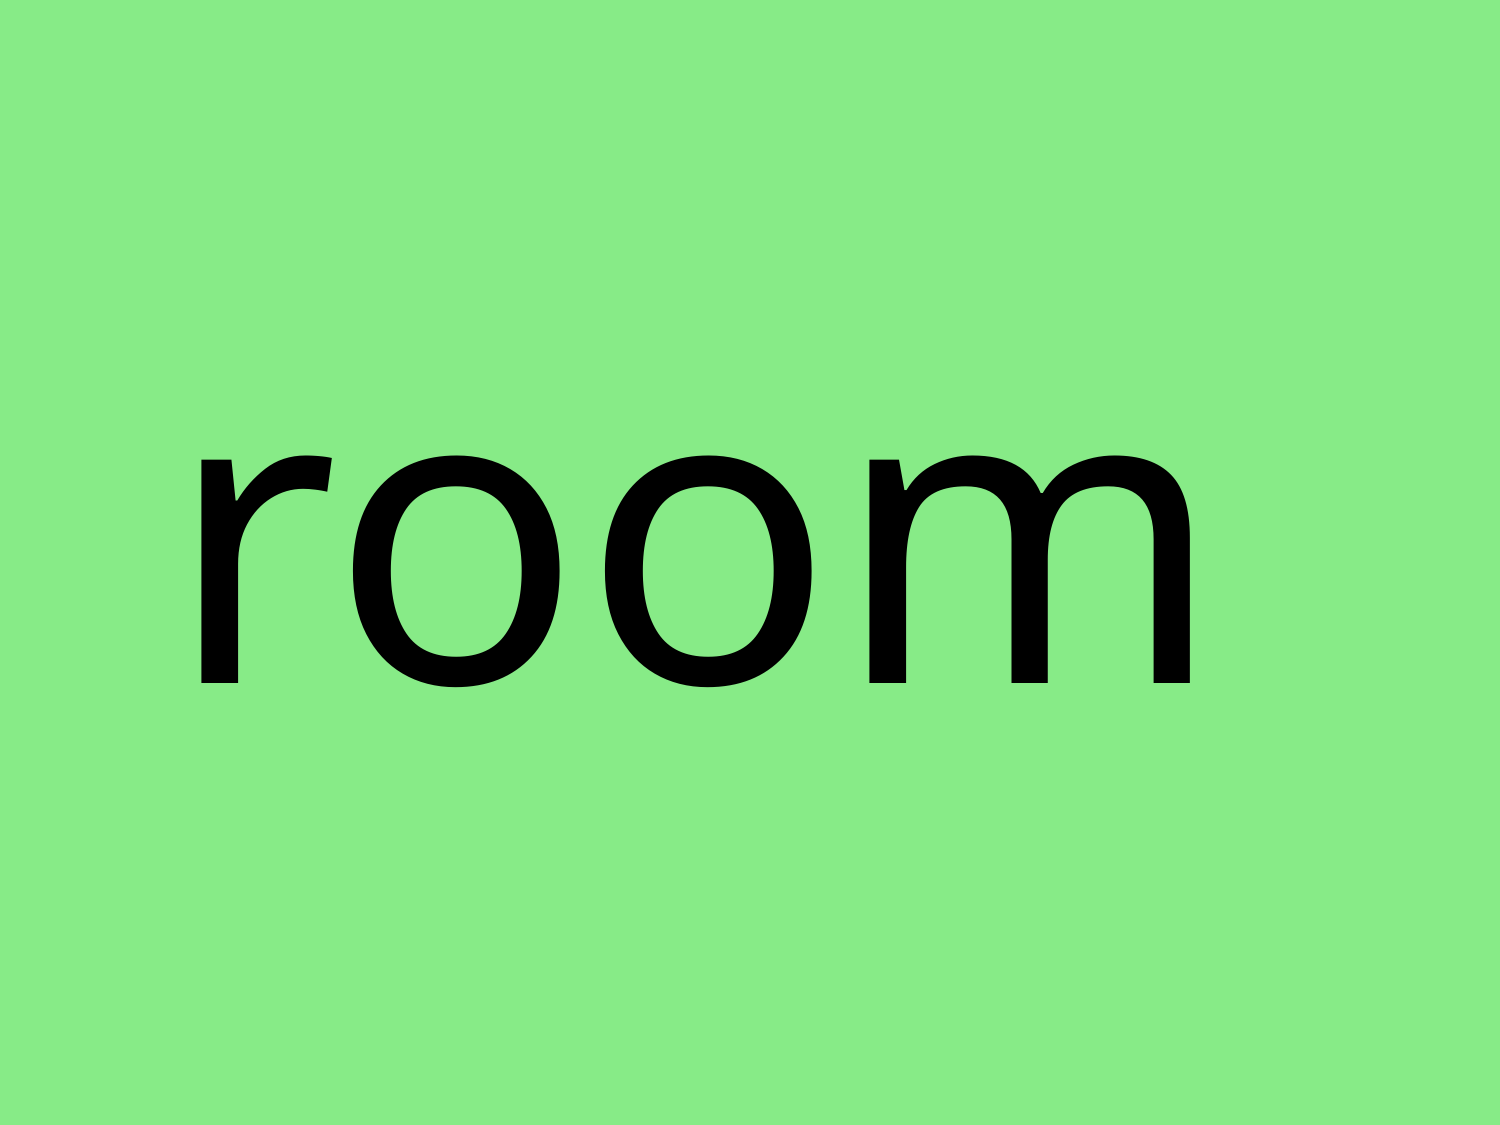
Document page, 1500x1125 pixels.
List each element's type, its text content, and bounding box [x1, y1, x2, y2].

text_box room [41, 259, 1459, 775]
